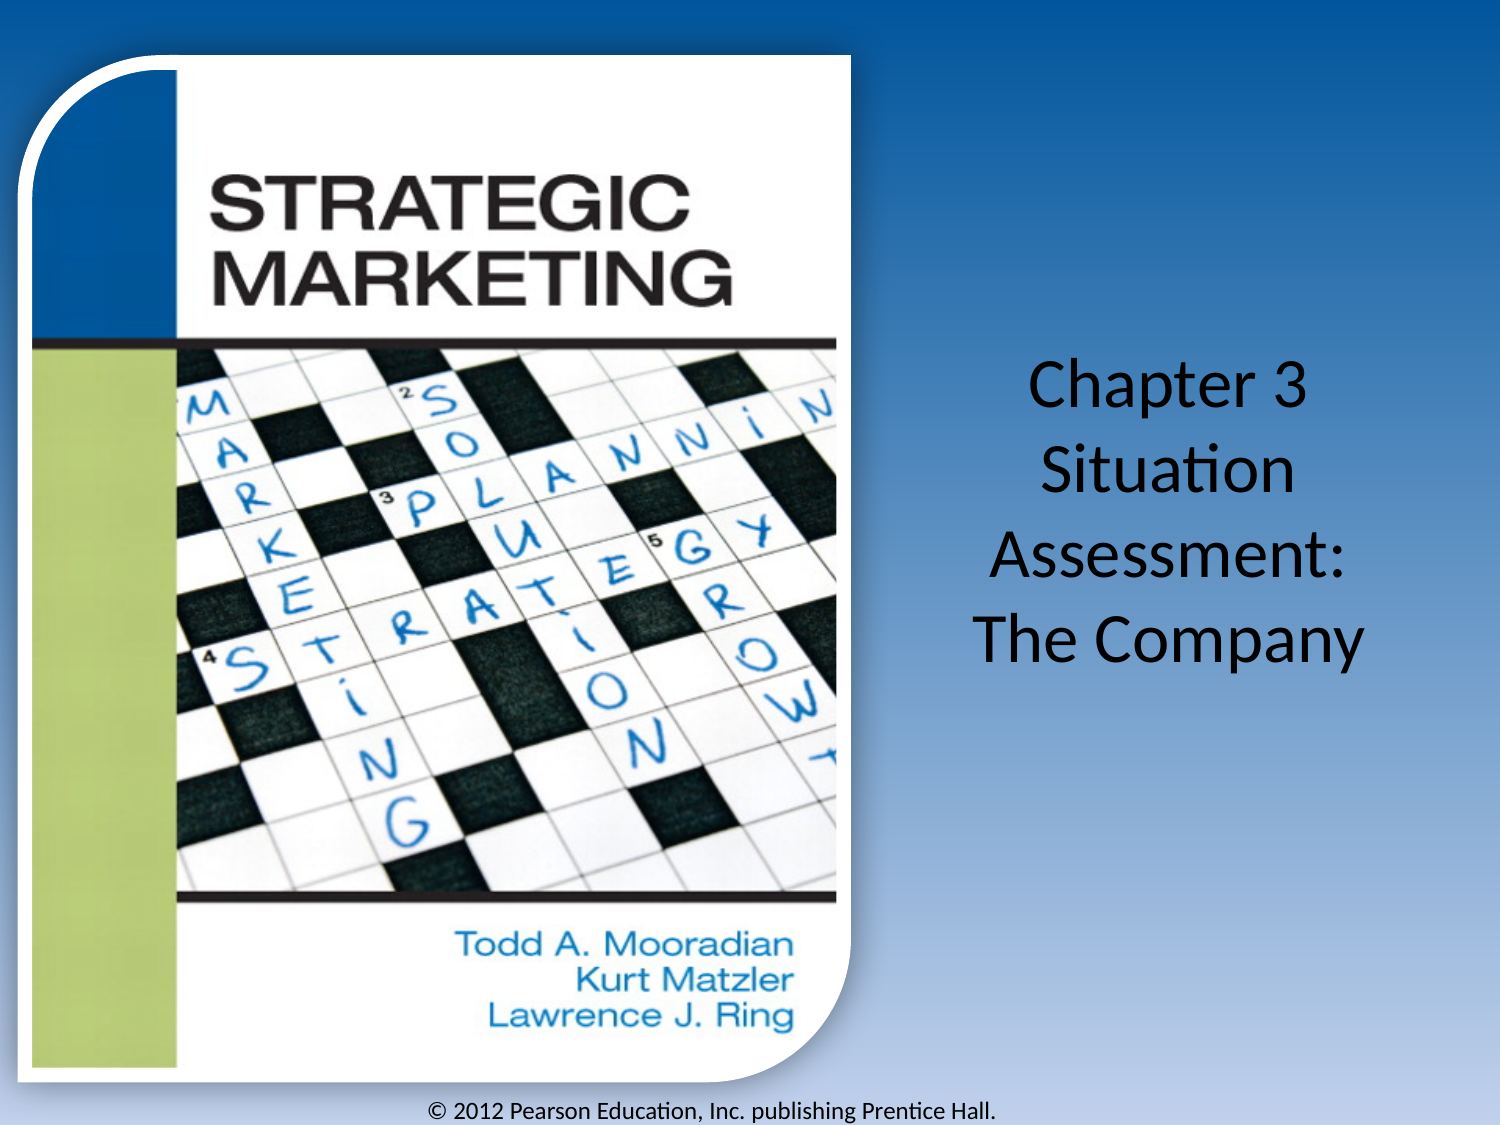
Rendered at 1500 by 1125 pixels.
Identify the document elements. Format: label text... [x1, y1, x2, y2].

picture [33, 70, 836, 1067]
title Chapter 3 Situation Assessment: The Company [898, 86, 1439, 927]
